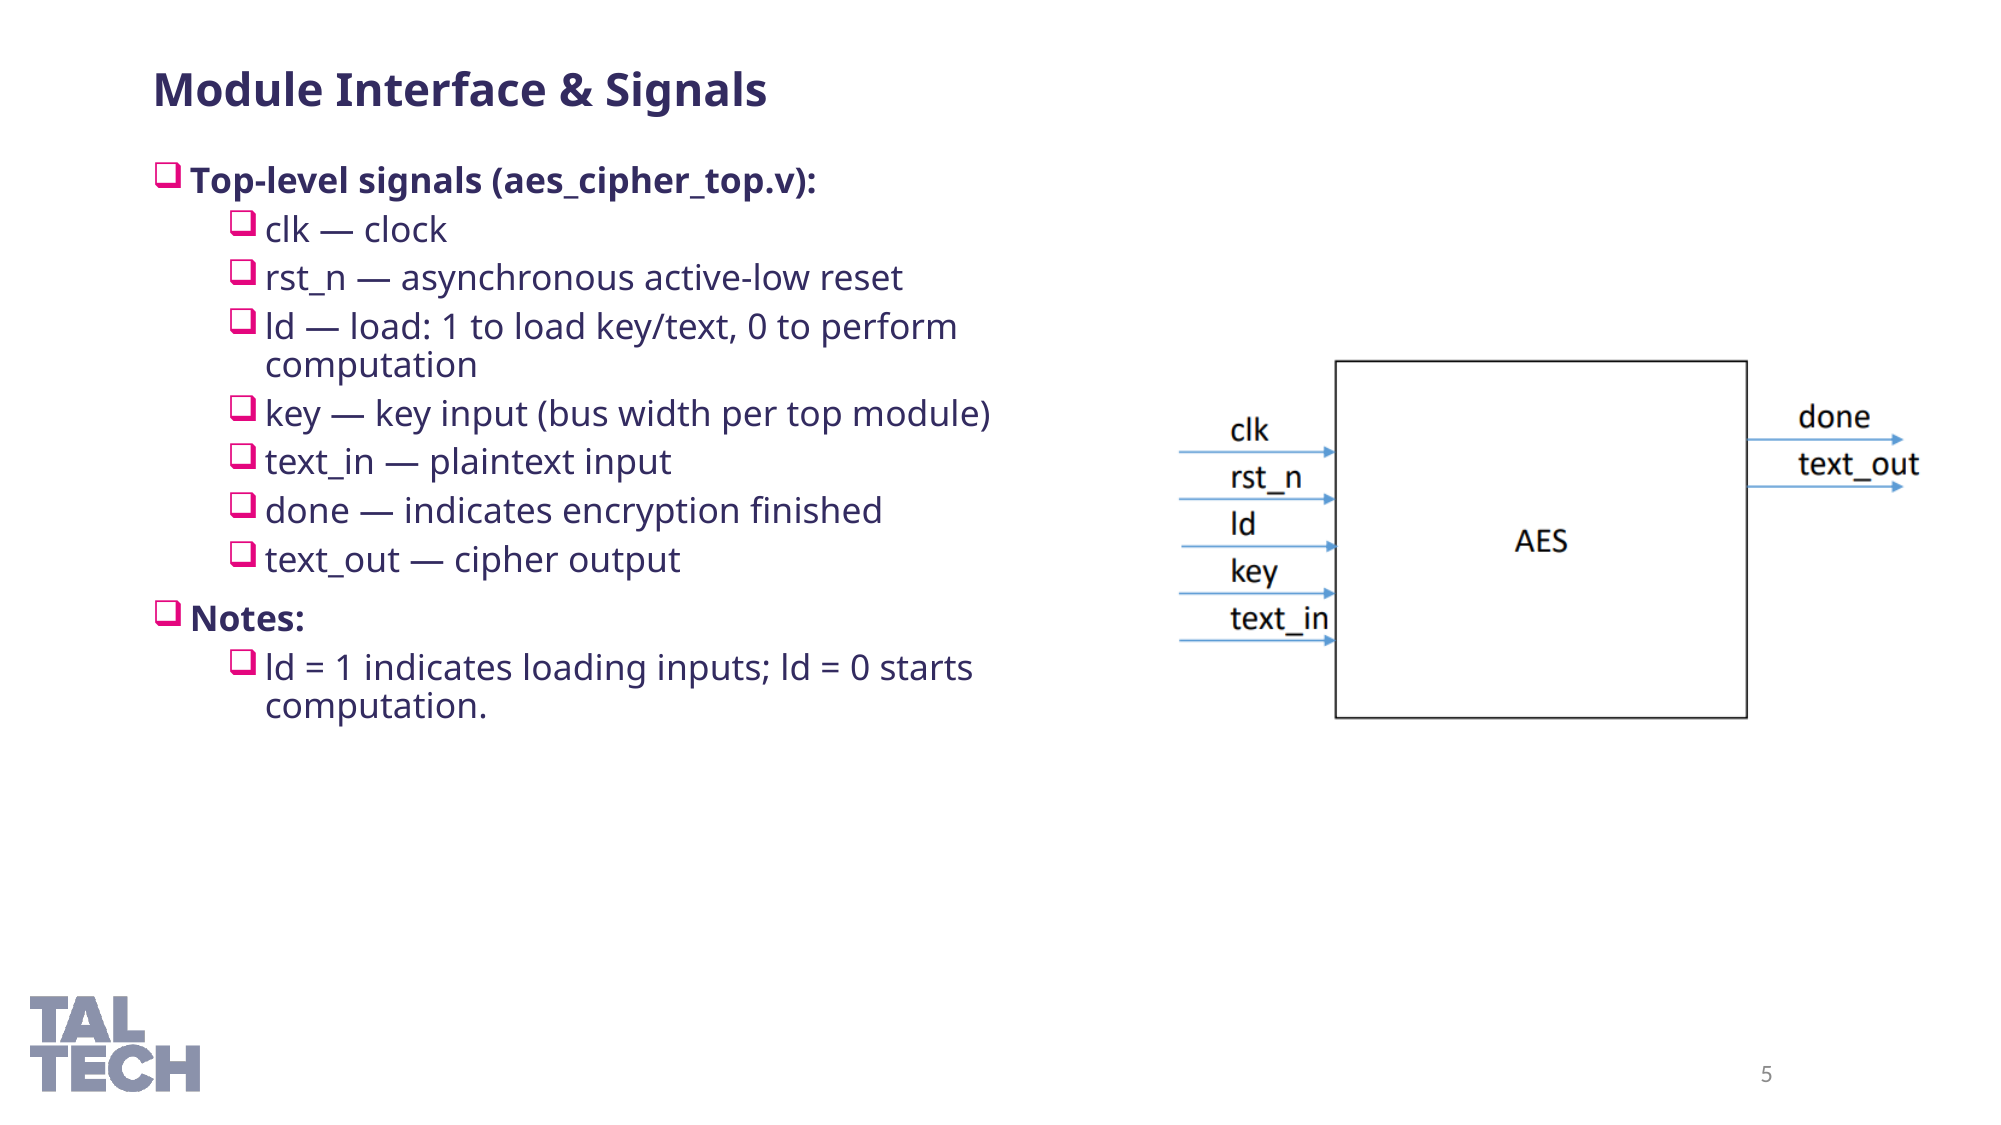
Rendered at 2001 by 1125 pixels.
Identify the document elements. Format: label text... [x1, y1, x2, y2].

picture [25, 990, 204, 1097]
list Top-level signals (aes_cipher_top.v): clk — clock rst_n — asynchronous active-low reset ld — load: 1 to load key/text, 0 to perform computation key — key input (bus width per top module) text_in — plaintext input done — indicates encryption finished text_out — cipher output Notes: ld = 1 indicates loading inputs; ld = 0 starts computation. [137, 155, 1115, 1014]
title Module Interface & Signals [137, 59, 1863, 187]
picture [1143, 273, 1936, 780]
slide_number 5 [1338, 1042, 1789, 1103]
